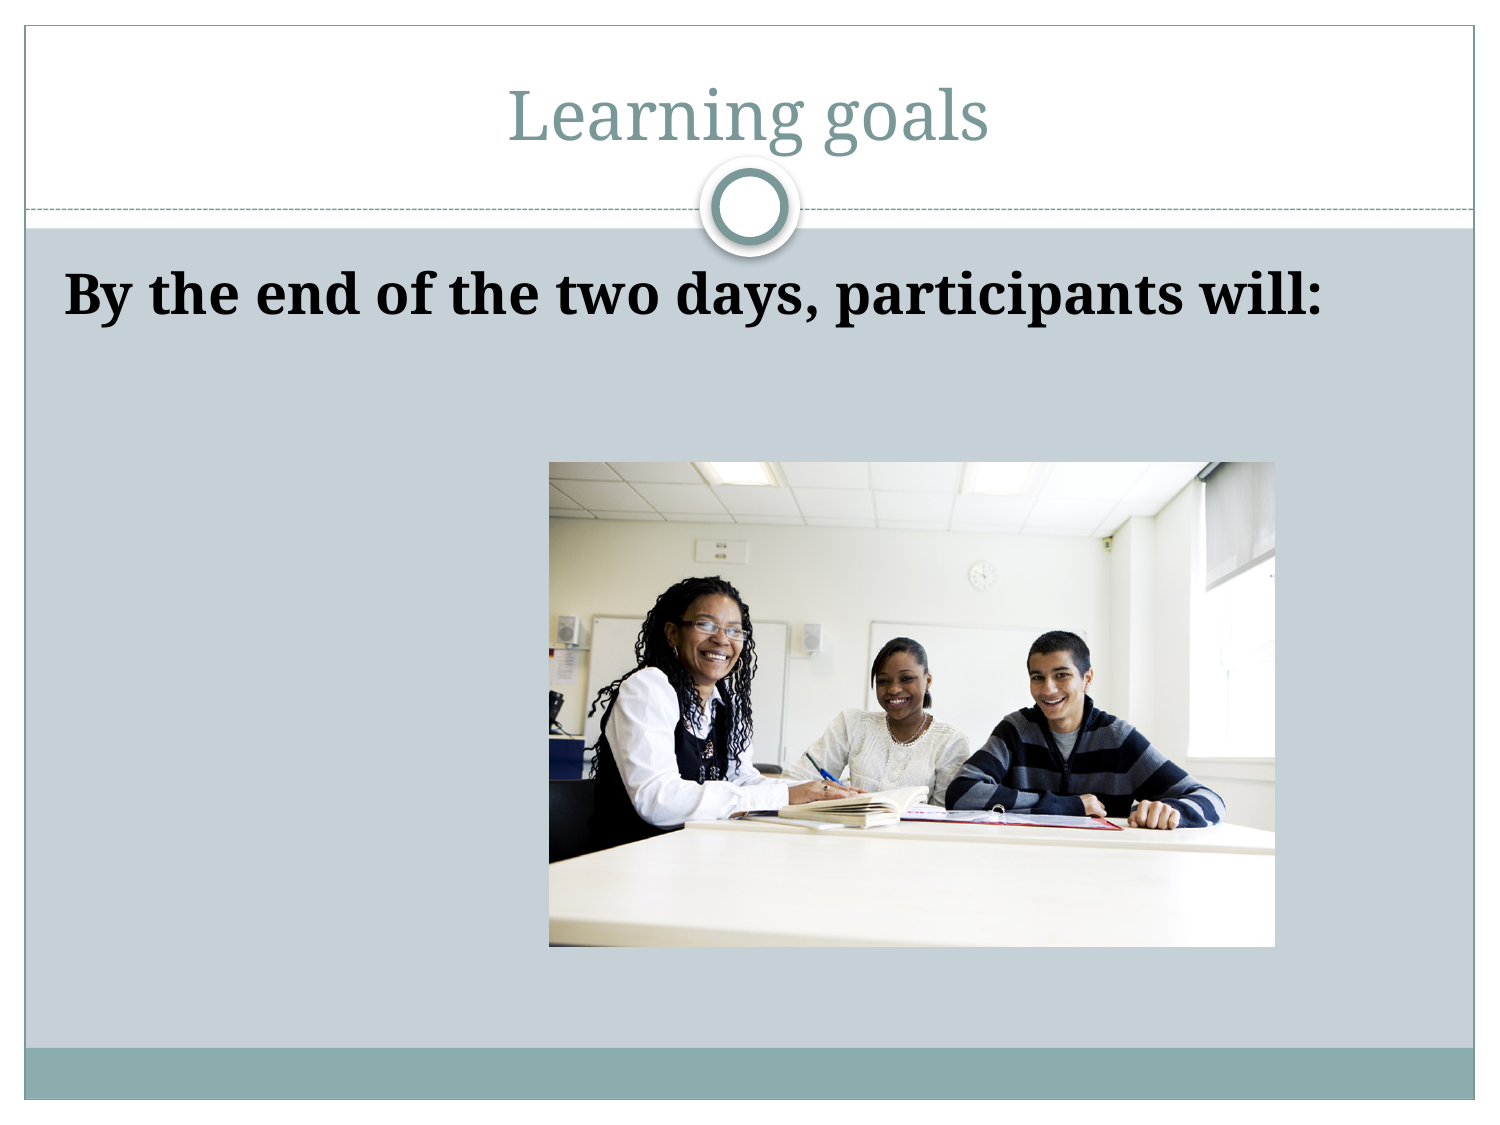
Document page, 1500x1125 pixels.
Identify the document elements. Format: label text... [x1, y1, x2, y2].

title Learning goals [49, 37, 1450, 162]
picture [549, 462, 1276, 947]
list By the end of the two days, participants will: [49, 250, 1445, 1001]
